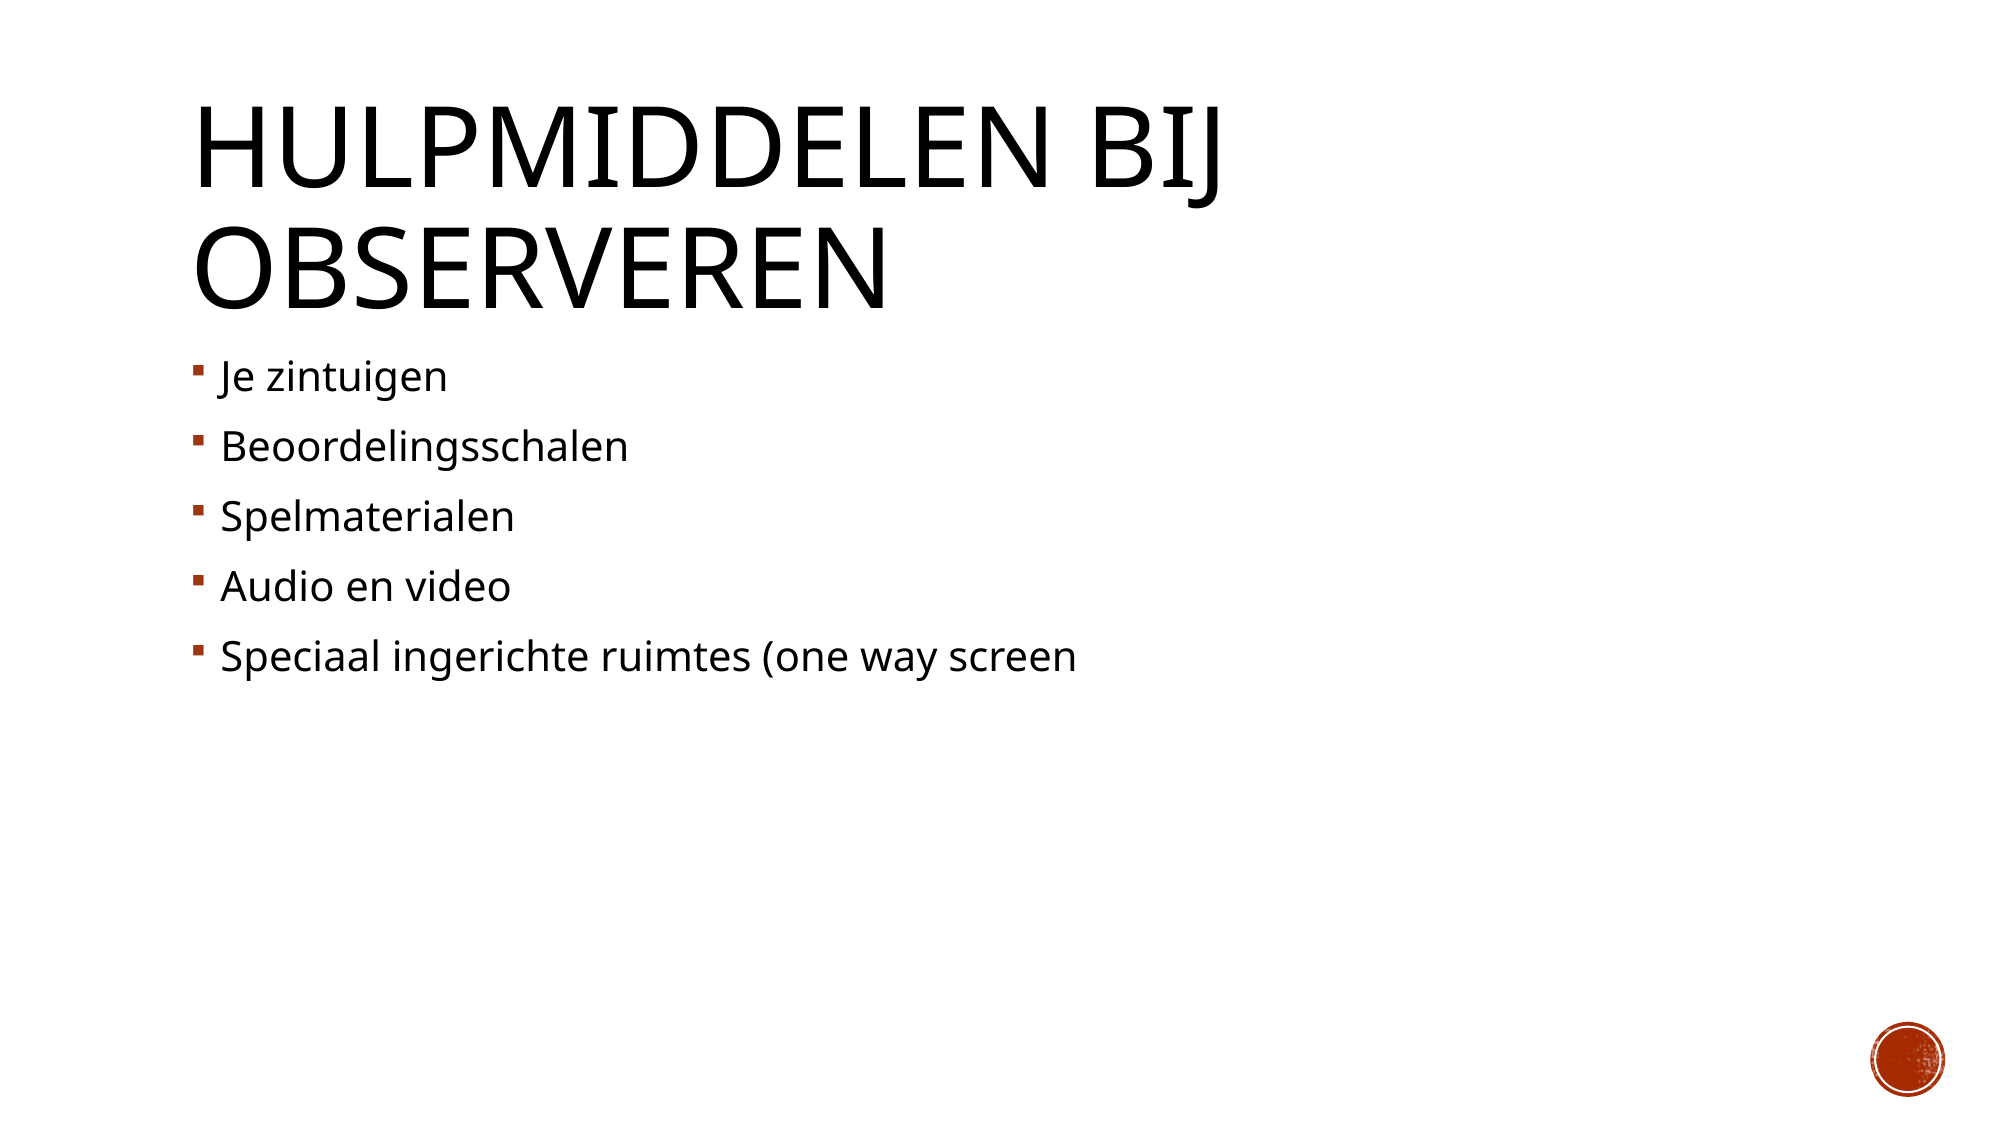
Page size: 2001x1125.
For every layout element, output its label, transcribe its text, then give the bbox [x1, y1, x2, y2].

list Je zintuigen Beoordelingsschalen Spelmaterialen Audio en video Speciaal ingerichte ruimtes (one way screen [175, 348, 1826, 1013]
title Hulpmiddelen bij observeren [175, 79, 1826, 344]
